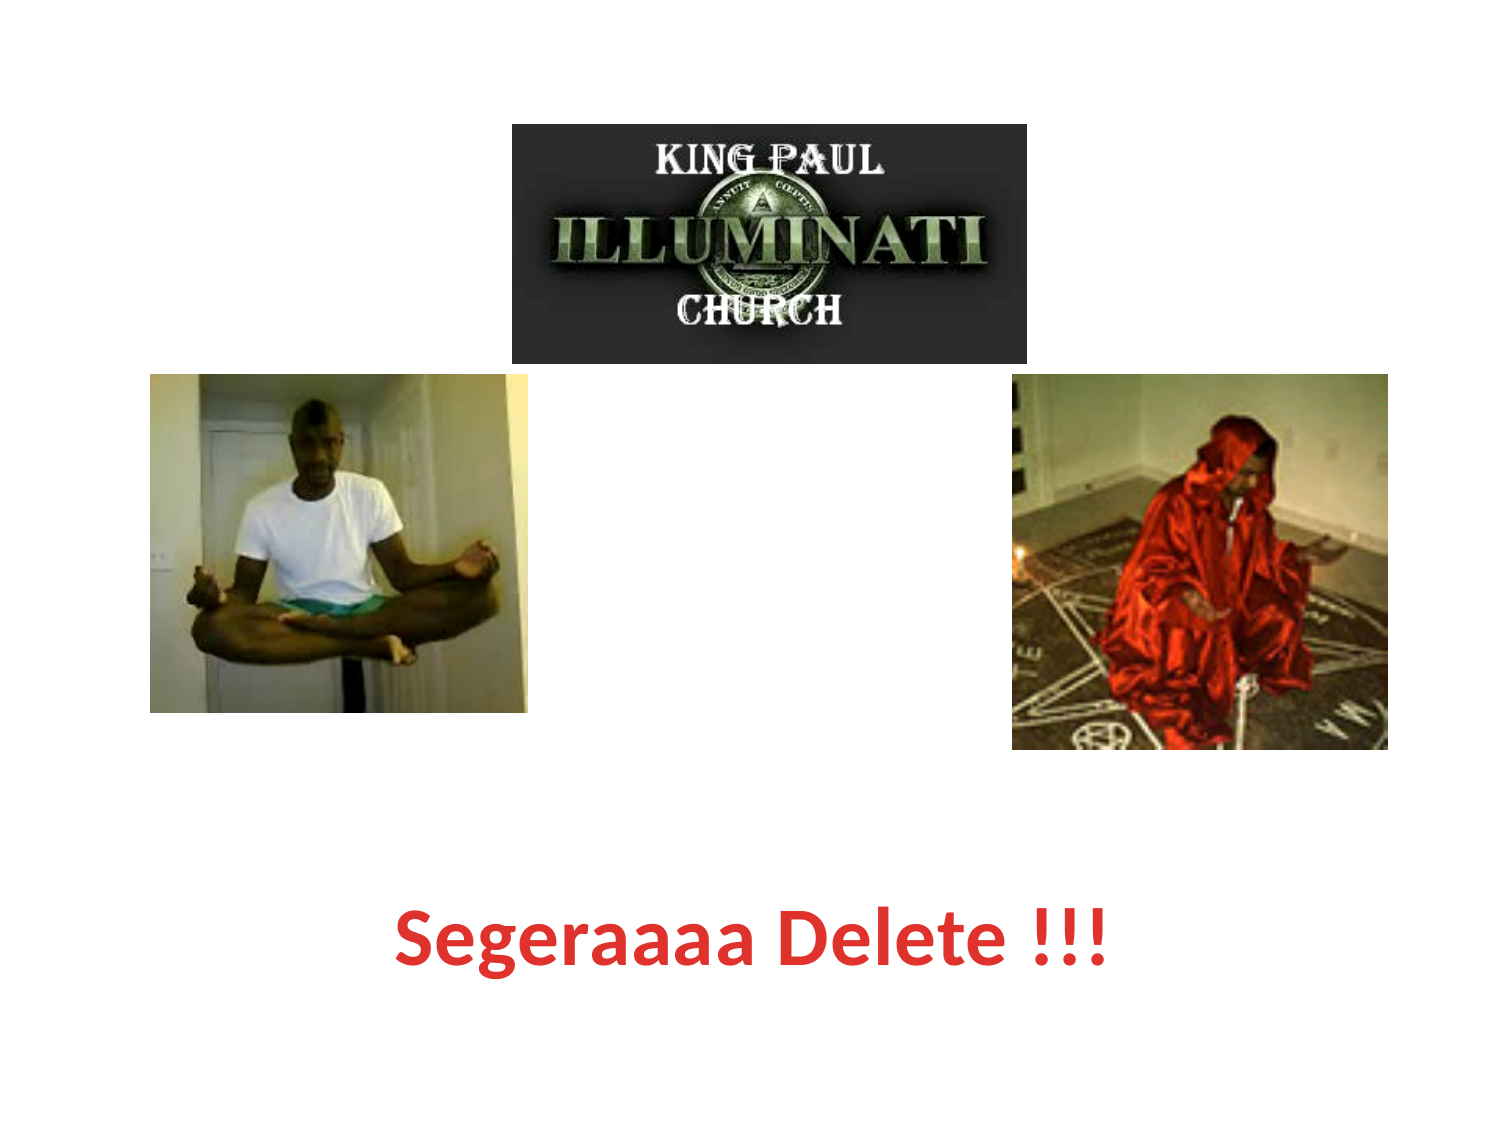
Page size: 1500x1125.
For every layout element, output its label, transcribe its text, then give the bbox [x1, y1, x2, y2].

picture [149, 374, 528, 713]
picture [512, 124, 1027, 365]
picture [1012, 374, 1388, 751]
text_box Segeraaaa Delete !!! [379, 875, 1128, 990]
